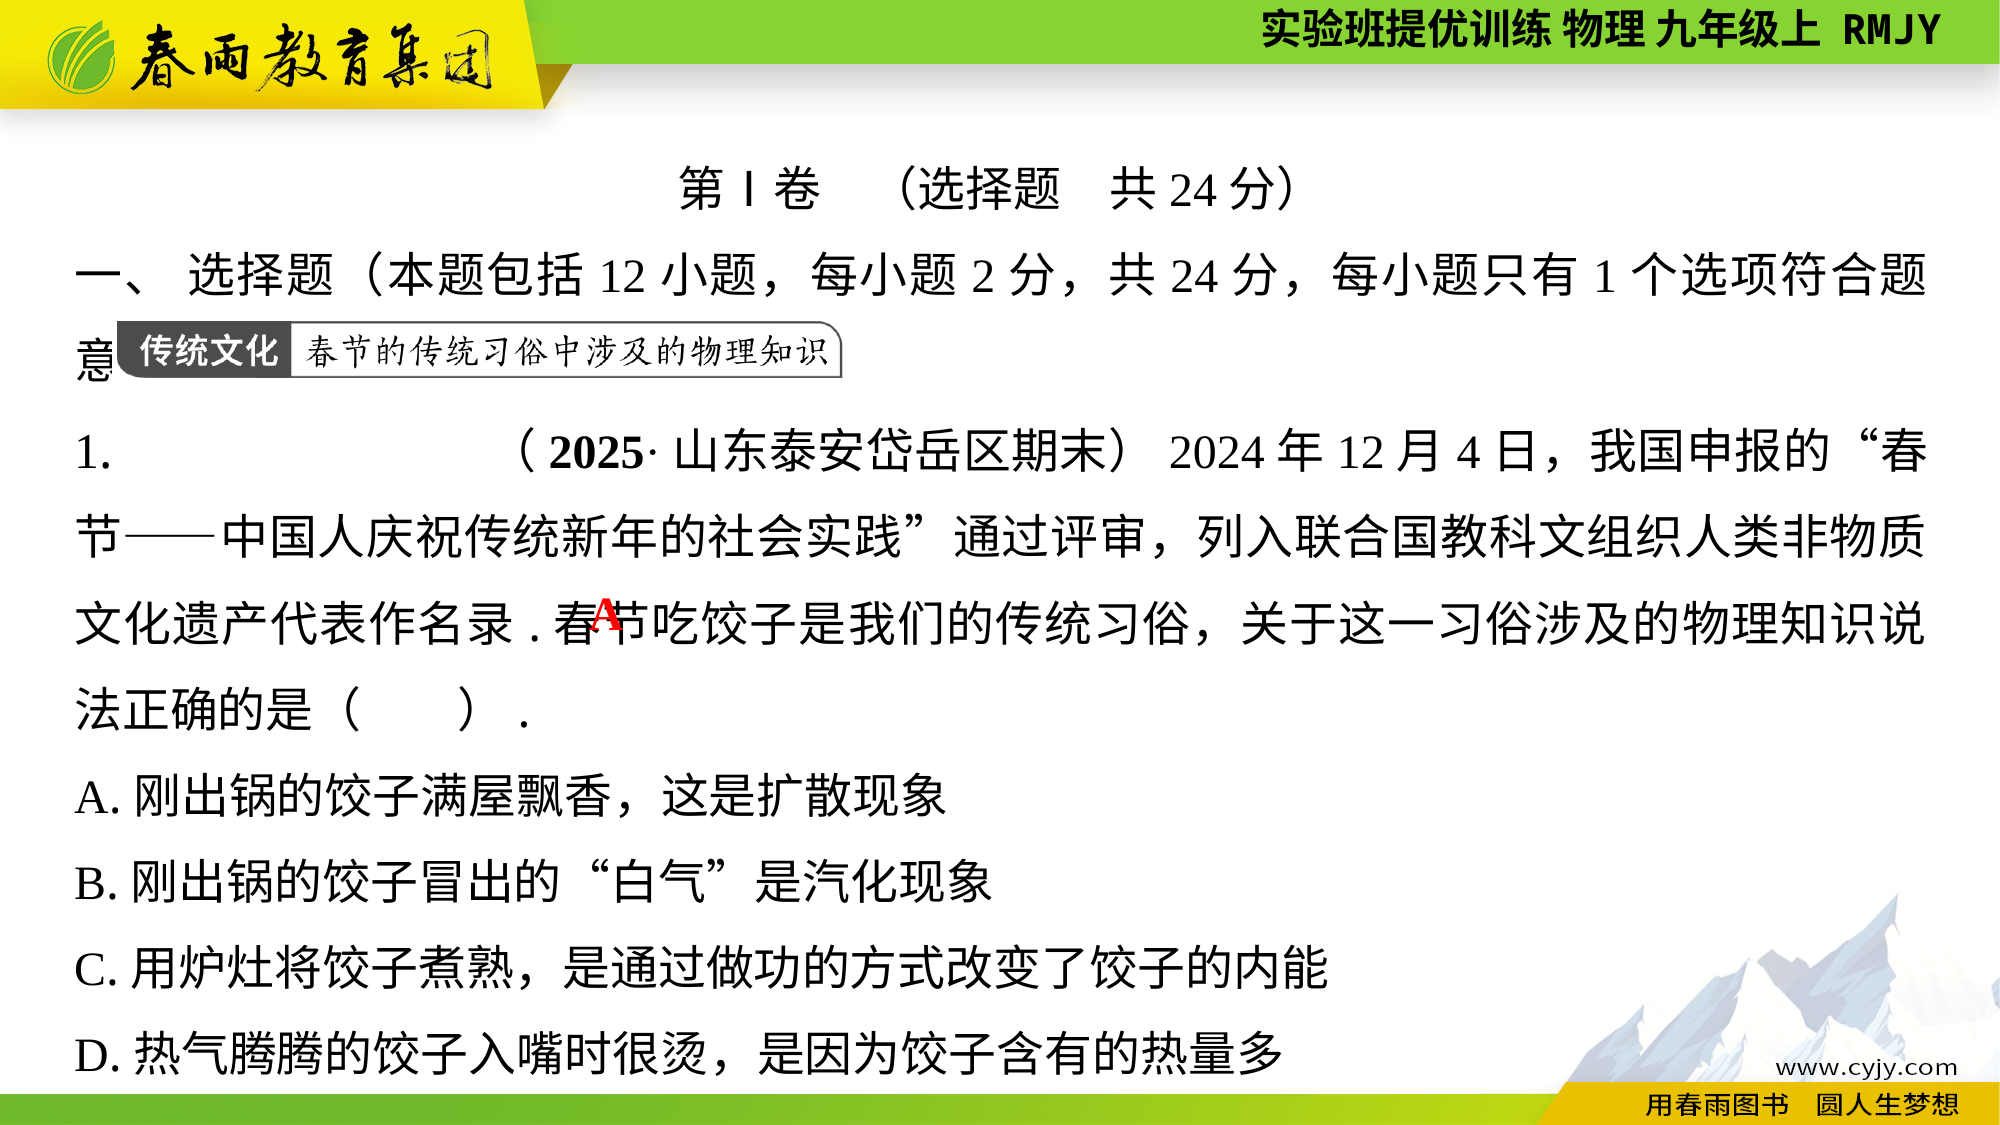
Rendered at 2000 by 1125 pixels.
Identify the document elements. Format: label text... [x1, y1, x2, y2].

picture [0, 0, 2000, 1125]
text_box A [574, 575, 639, 648]
list 第Ⅰ卷 （选择题 共24分） 一、 选择题（本题包括12小题，每小题2分，共24分，每小题只有1个选项符合题意） 1. （2025·山东泰安岱岳区期末）2024年12月4日，我国申报的“春节——中国人庆祝传统新年的社会实践”通过评审，列入联合国教科文组织人类非物质文化遗产代表作名录.春节吃饺子是我们的传统习俗，关于这一习俗涉及的物理知识说法正确的是（ ）. A.刚出锅的饺子满屋飘香，这是扩散现象 B.刚出锅的饺子冒出的“白气”是汽化现象 C.用炉灶将饺子煮熟，是通过做功的方式改变了饺子的内能 D.热气腾腾的饺子入嘴时很烫，是因为饺子含有的热量多 [59, 122, 1944, 1013]
